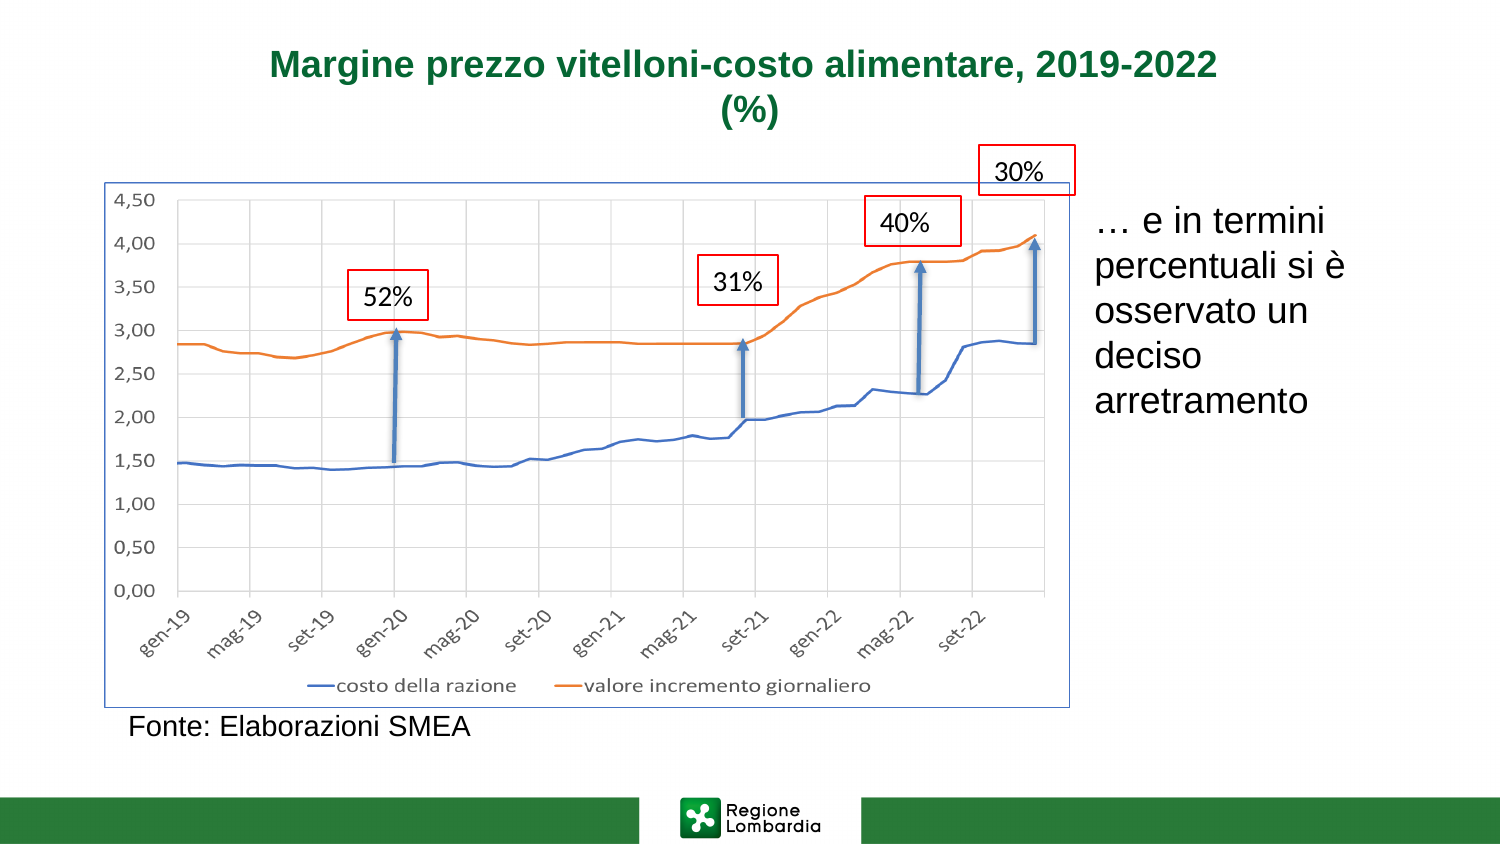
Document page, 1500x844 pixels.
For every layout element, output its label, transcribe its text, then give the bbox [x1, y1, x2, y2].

picture [0, 0, 1500, 844]
title Margine prezzo vitelloni-costo alimentare, 2019-2022 (%) [112, 30, 1388, 139]
subtitle … e in termini percentuali si è osservato un deciso arretramento [1079, 188, 1388, 732]
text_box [393, 327, 397, 464]
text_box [917, 259, 921, 396]
text_box 30% [979, 144, 1075, 195]
text_box Fonte: Elaborazioni SMEA [113, 716, 487, 750]
